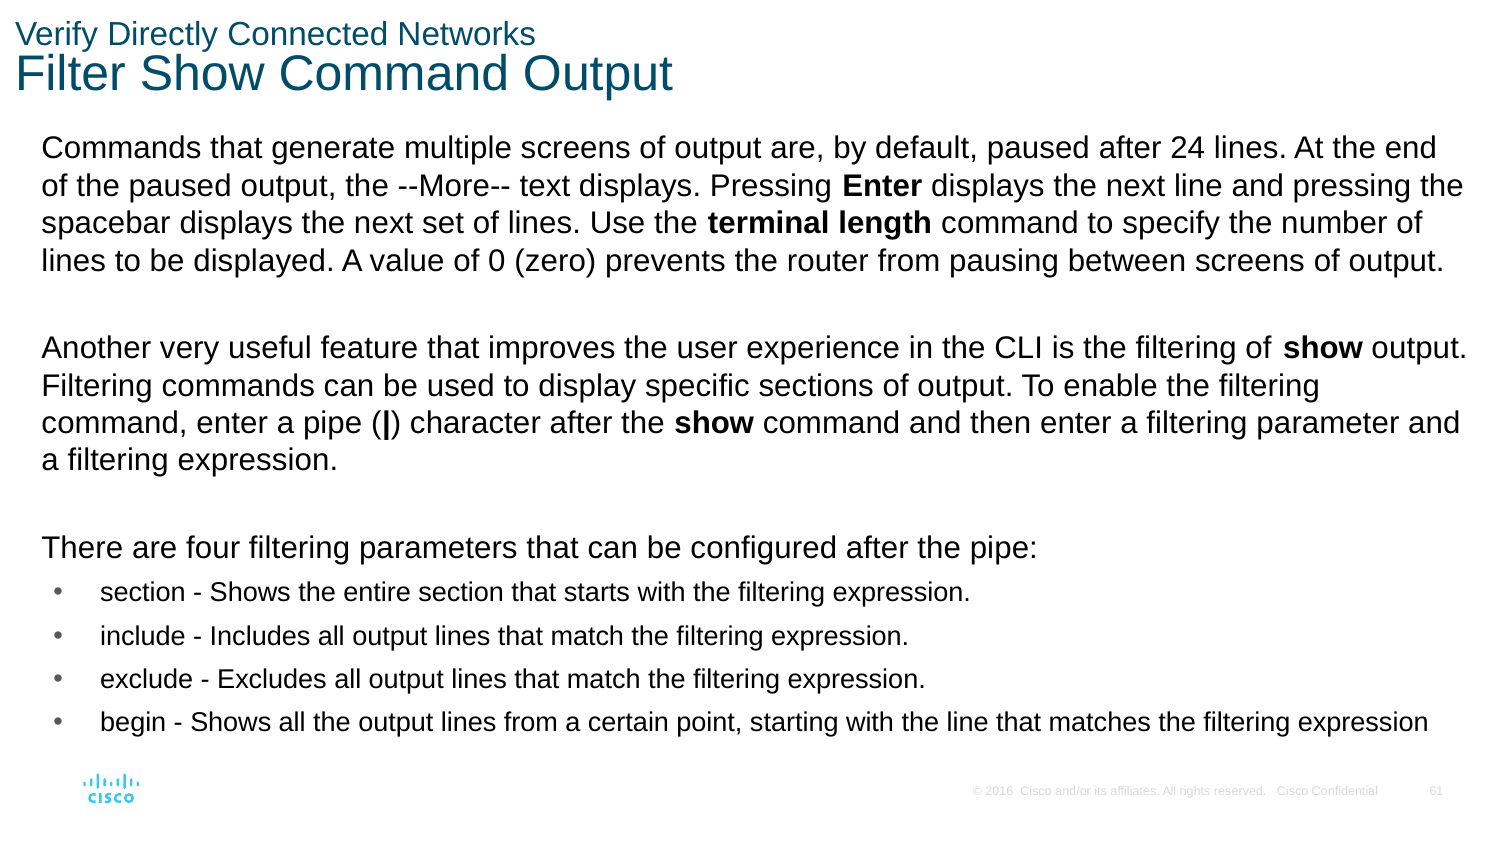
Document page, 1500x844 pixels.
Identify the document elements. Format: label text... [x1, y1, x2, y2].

title Verify Directly Connected Networks Filter Show Command Output [0, 0, 1369, 121]
list Commands that generate multiple screens of output are, by default, paused after 24 lines. At the end of the paused output, the --More-- text displays. Pressing Enter displays the next line and pressing the spacebar displays the next set of lines. Use the terminal length command to specify the number of lines to be displayed. A value of 0 (zero) prevents the router from pausing between screens of output. Another very useful feature that improves the user experience in the CLI is the filtering of show output. Filtering commands can be used to display specific sections of output. To enable the filtering command, enter a pipe (|) character after the show command and then enter a filtering parameter and a filtering expression. There are four filtering parameters that can be configured after the pipe: section - Shows the entire section that starts with the filtering expression. include - Includes all output lines that match the filtering expression. exclude - Excludes all output lines that match the filtering expression. begin - Shows all the output lines from a certain point, starting with the line that matches the filtering expression [26, 120, 1484, 749]
